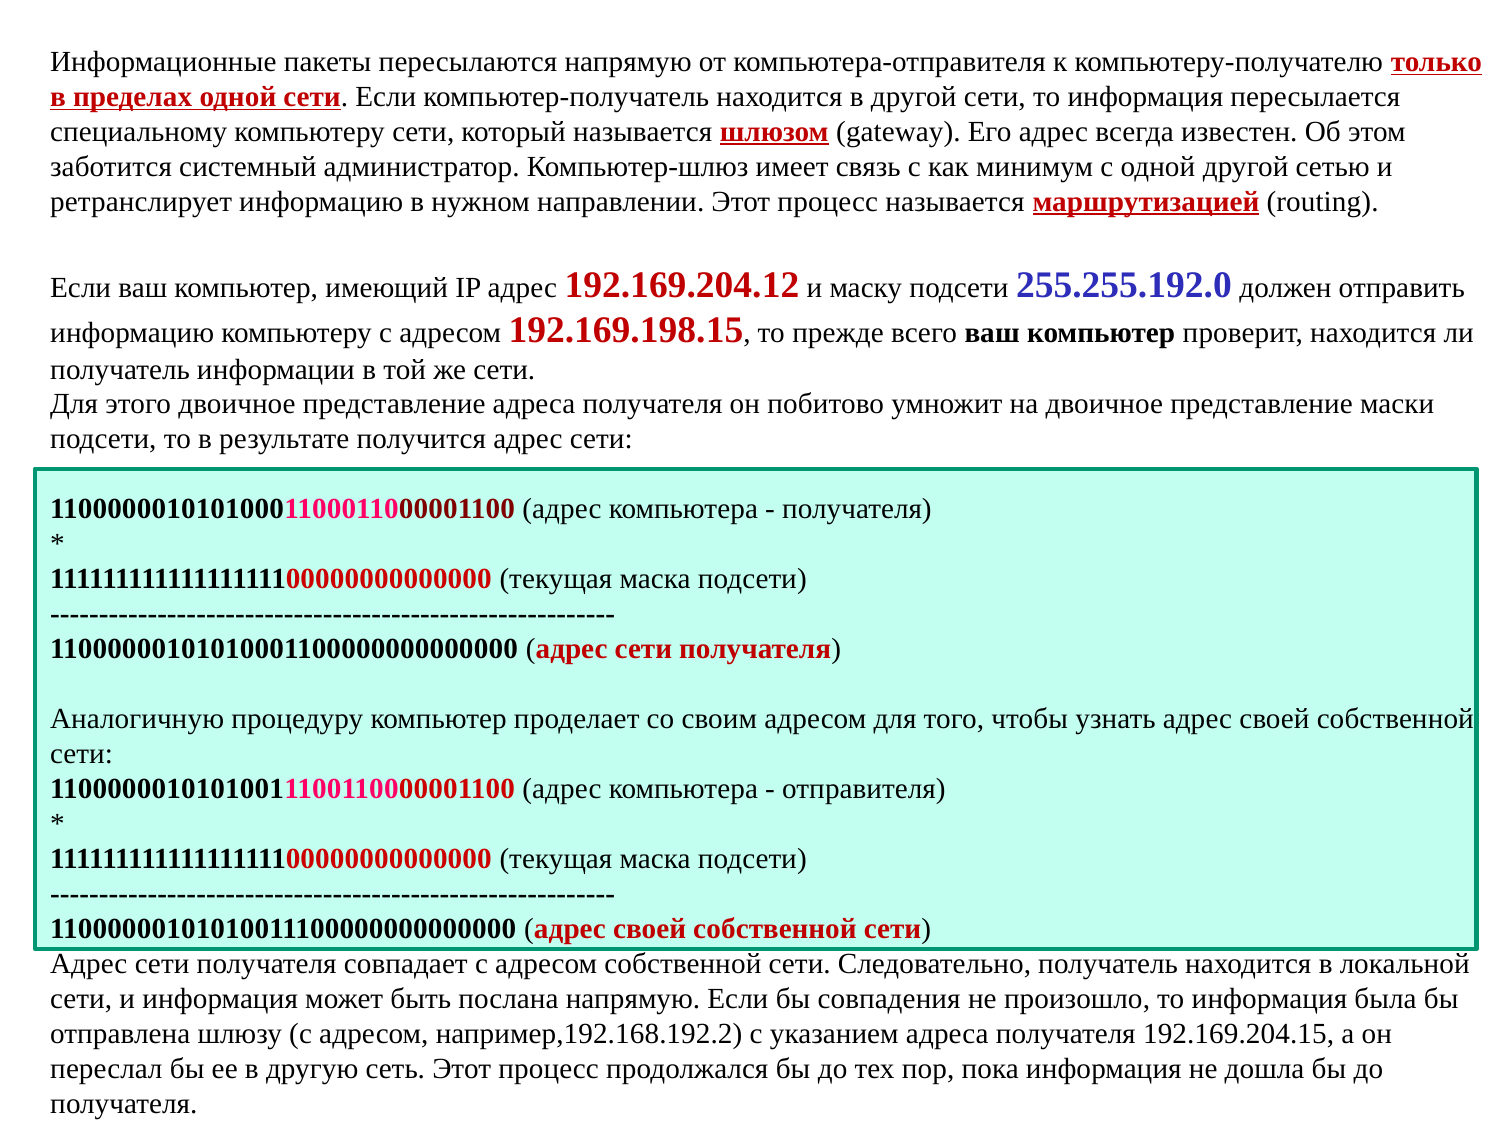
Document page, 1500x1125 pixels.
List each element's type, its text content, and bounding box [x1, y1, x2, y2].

list Информационные пакеты пересылаются напрямую от компьютера-отправителя к компьютеру-получателю только в пределах одной сети. Если компьютер-получатель находится в другой сети, то информация пересылается специальному компьютеру сети, который называется шлюзом (gateway). Его адрес всегда известен. Об этом заботится системный администратор. Компьютер-шлюз имеет связь с как минимум с одной другой сетью и ретранслирует информацию в нужном направлении. Этот процесс называется маршрутизацией (routing). Если ваш компьютер, имеющий IP адрес 192.169.204.12 и маску подсети 255.255.192.0 должен отправить информацию компьютеру с адресом 192.169.198.15, то прежде всего ваш компьютер проверит, находится ли получатель информации в той же сети. Для этого двоичное представление адреса получателя он побитово умножит на двоичное представление маски подсети, то в результате получится адрес сети: 11000000101010001100011000001100 (адрес компьютера - получателя) * 11111111111111111100000000000000 (текущая маска подсети) ---------------------------------------------------------- 11000000101010001100000000000000 (адрес сети получателя) Аналогичную процедуру компьютер проделает со своим адресом для того, чтобы узнать адрес своей собственной сети: 11000000101010011100110000001100 (адрес компьютера - отправителя) * 11111111111111111100000000000000 (текущая маска подсети) ---------------------------------------------------------- 11000000101010011100000000000000 (адрес своей собственной сети) Адрес сети получателя совпадает с адресом собственной сети. Следовательно, получатель находится в локальной сети, и информация может быть послана напрямую. Если бы совпадения не произошло, то информация была бы отправлена шлюзу (с адресом, например,192.168.192.2) с указанием адреса получателя 192.169.204.15, а он переслал бы ее в другую сеть. Этот процесс продолжался бы до тех пор, пока информация не дошла бы до получателя. Задание 4. [34, 34, 1500, 991]
